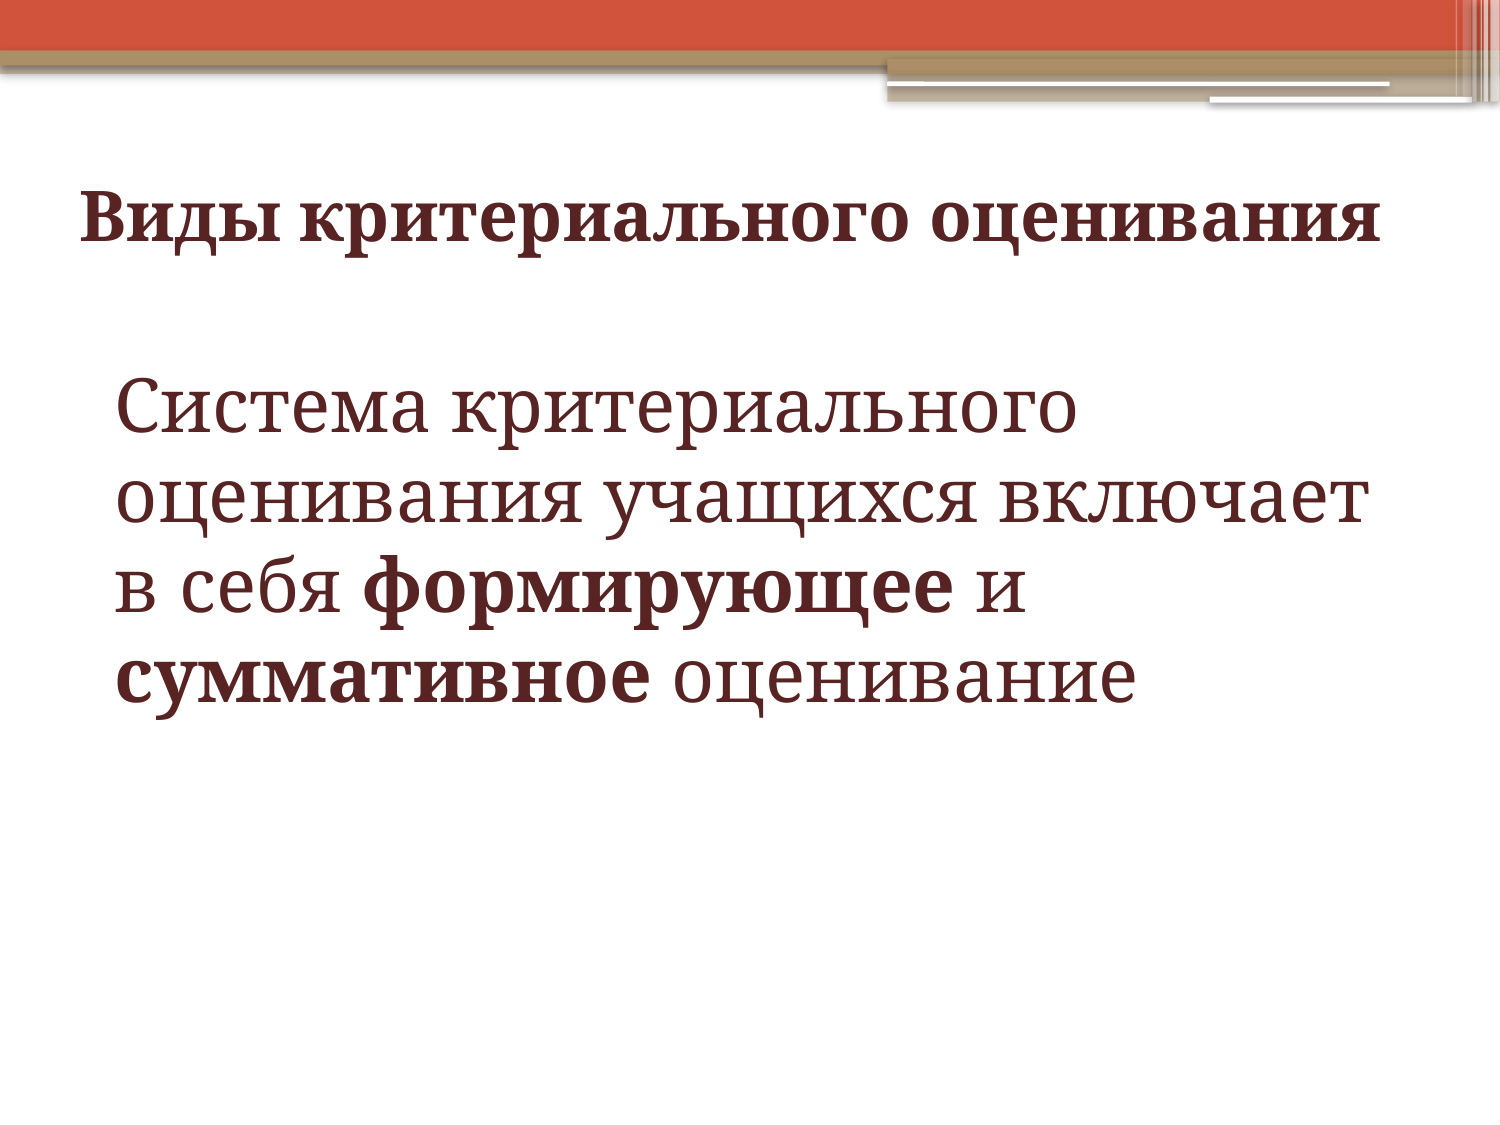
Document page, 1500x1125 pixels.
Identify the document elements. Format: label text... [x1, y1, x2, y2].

text_box Система критериального оценивания учащихся включает в себя формирующее и суммативное оценивание [100, 349, 1390, 725]
title Виды критериального оценивания [64, 125, 1415, 301]
